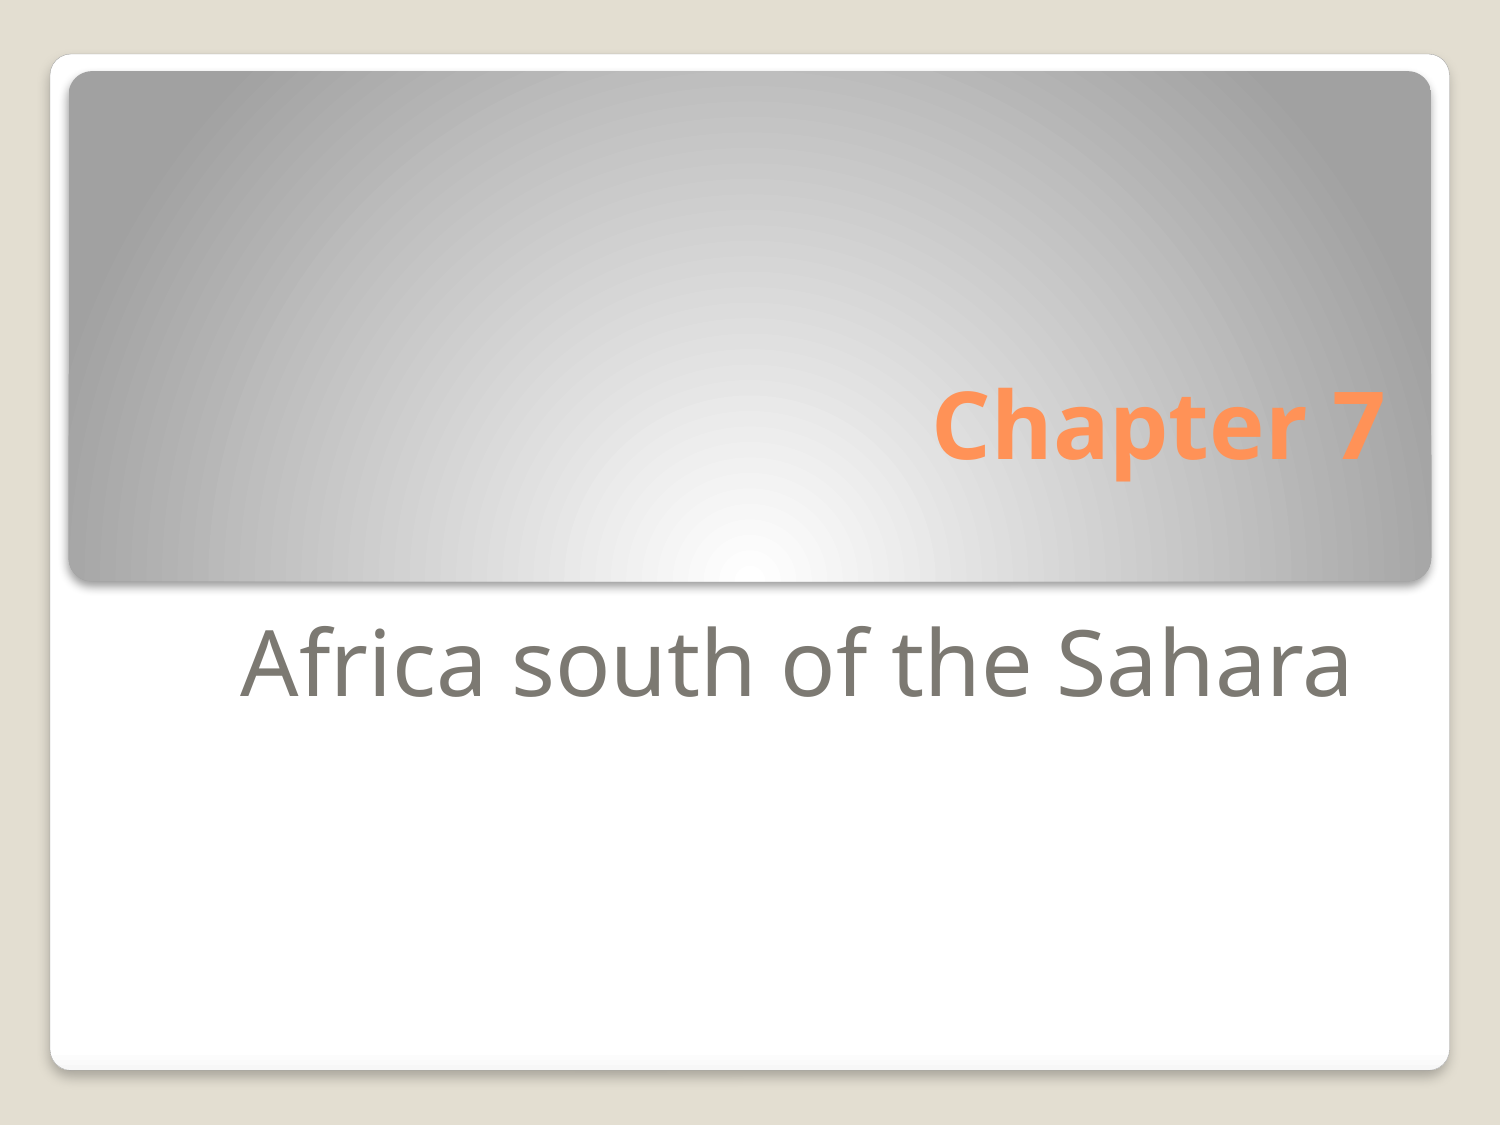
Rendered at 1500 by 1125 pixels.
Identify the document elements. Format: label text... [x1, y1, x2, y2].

title Chapter 7 [118, 298, 1394, 599]
subtitle Africa south of the Sahara [118, 604, 1394, 755]
